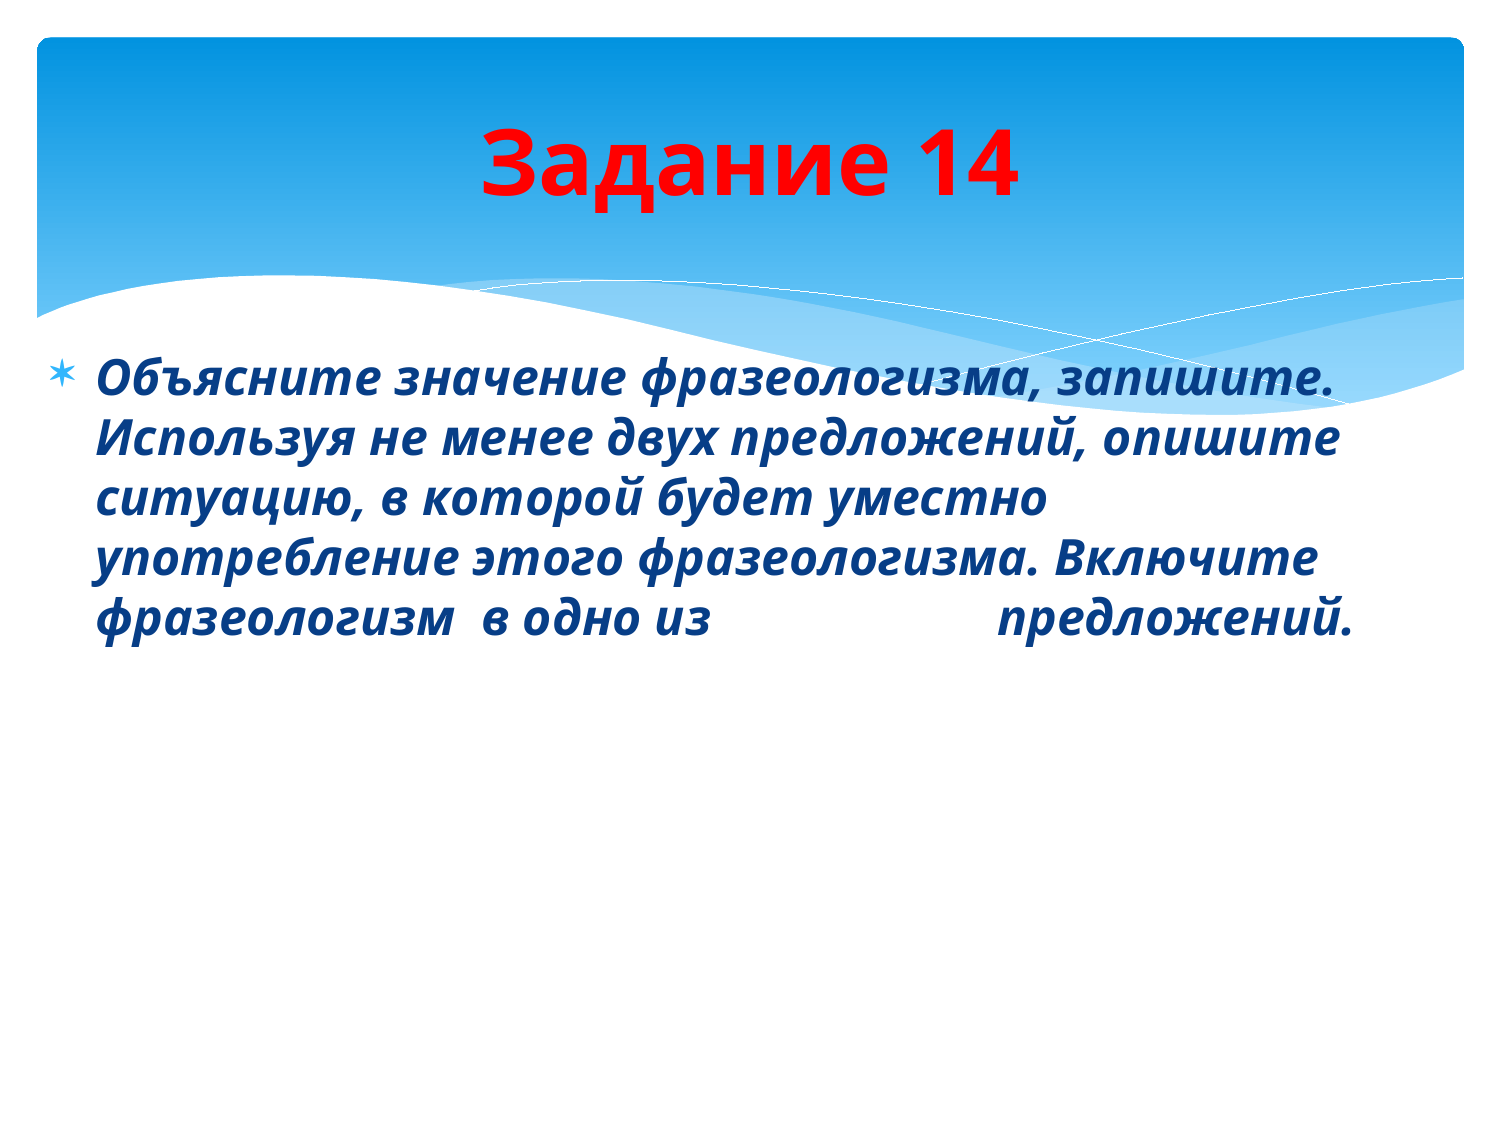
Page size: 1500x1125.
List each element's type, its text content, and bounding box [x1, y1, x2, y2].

title Задание 14 [75, 55, 1425, 261]
list Объясните значение фразеологизма, запишите. Используя не менее двух предложений, опишите ситуацию, в которой будет уместно употребление этого фразеологизма. Включите фразеологизм в одно из предложений. [35, 337, 1425, 950]
